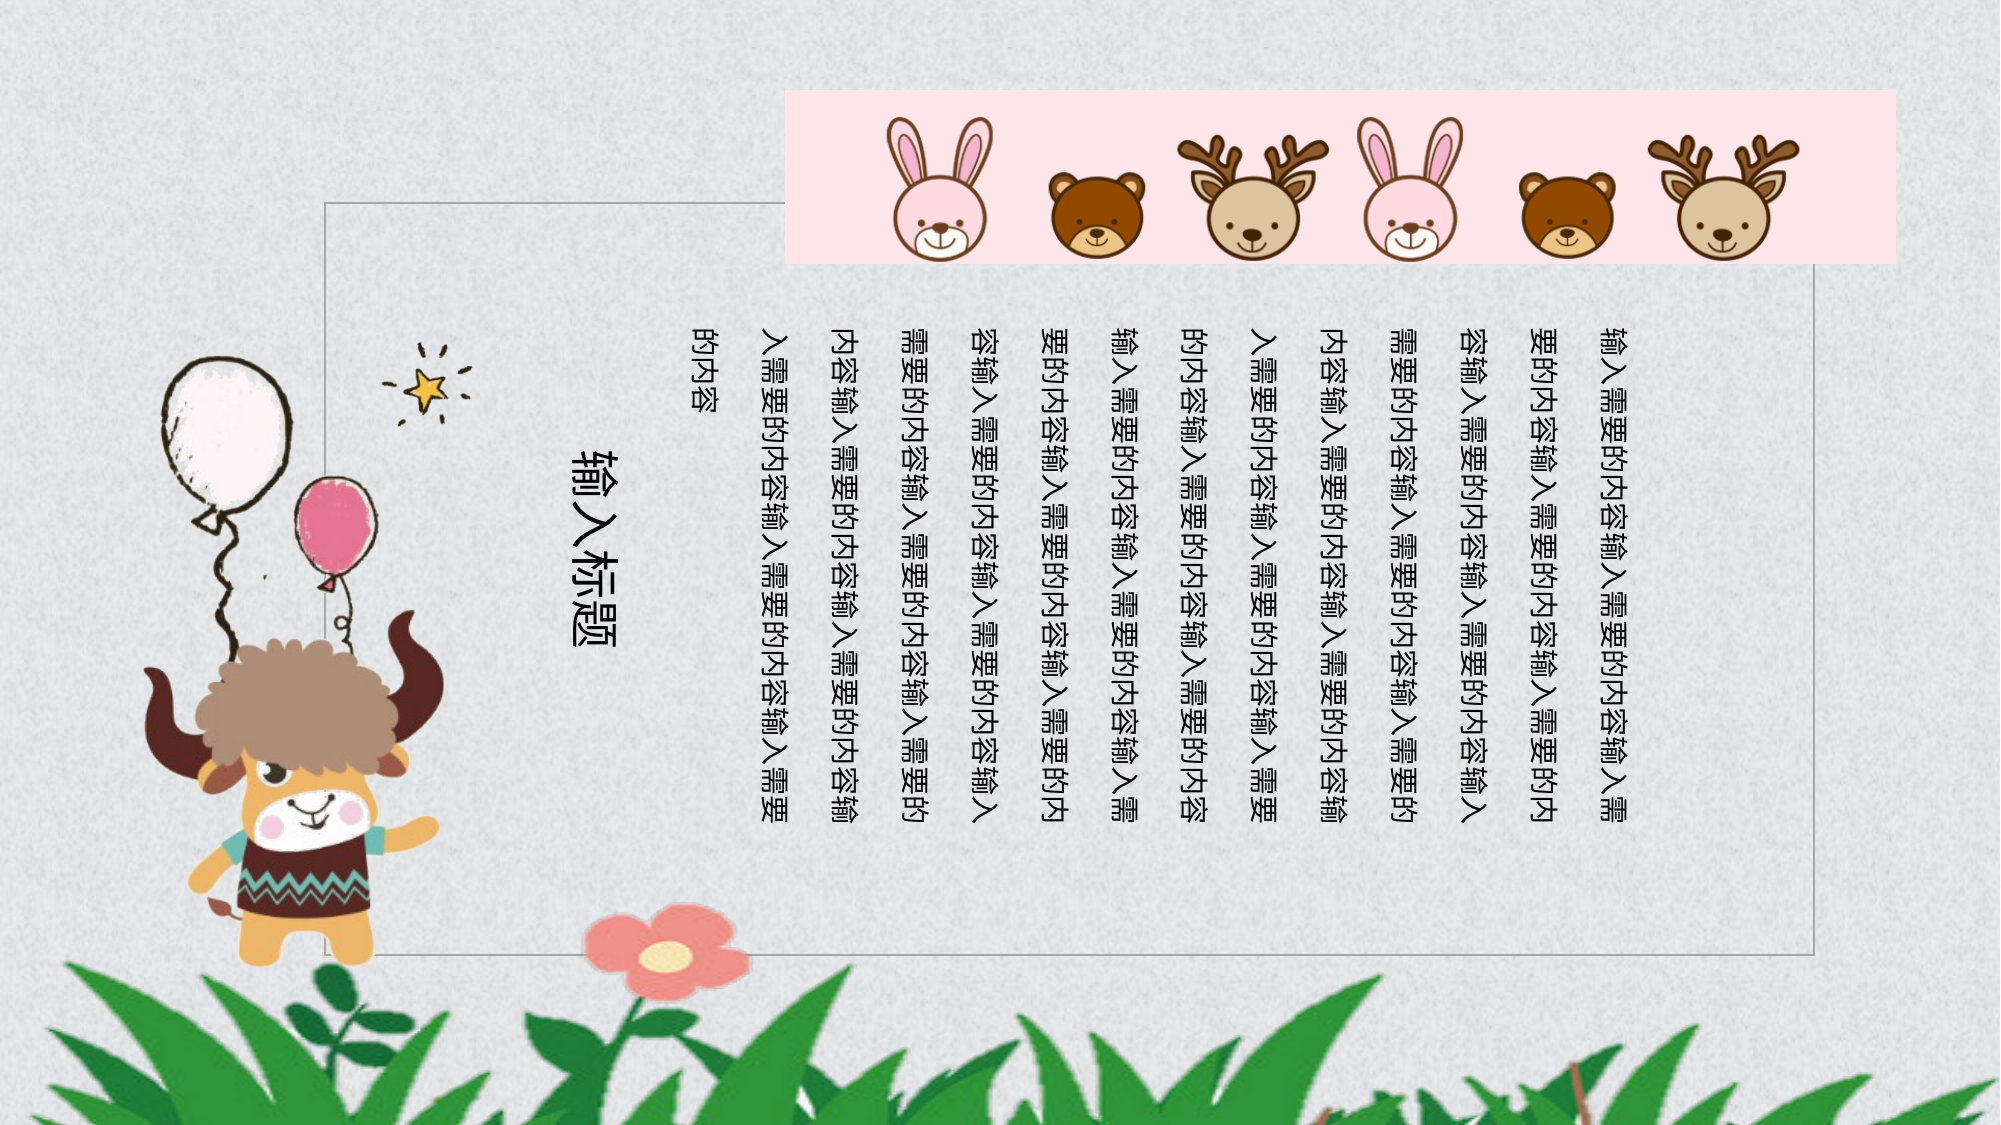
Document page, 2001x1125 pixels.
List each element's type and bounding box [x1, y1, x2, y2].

text_box [324, 202, 1815, 809]
picture [0, 0, 2001, 1125]
text_box [542, 312, 1676, 809]
picture [785, 90, 1896, 264]
